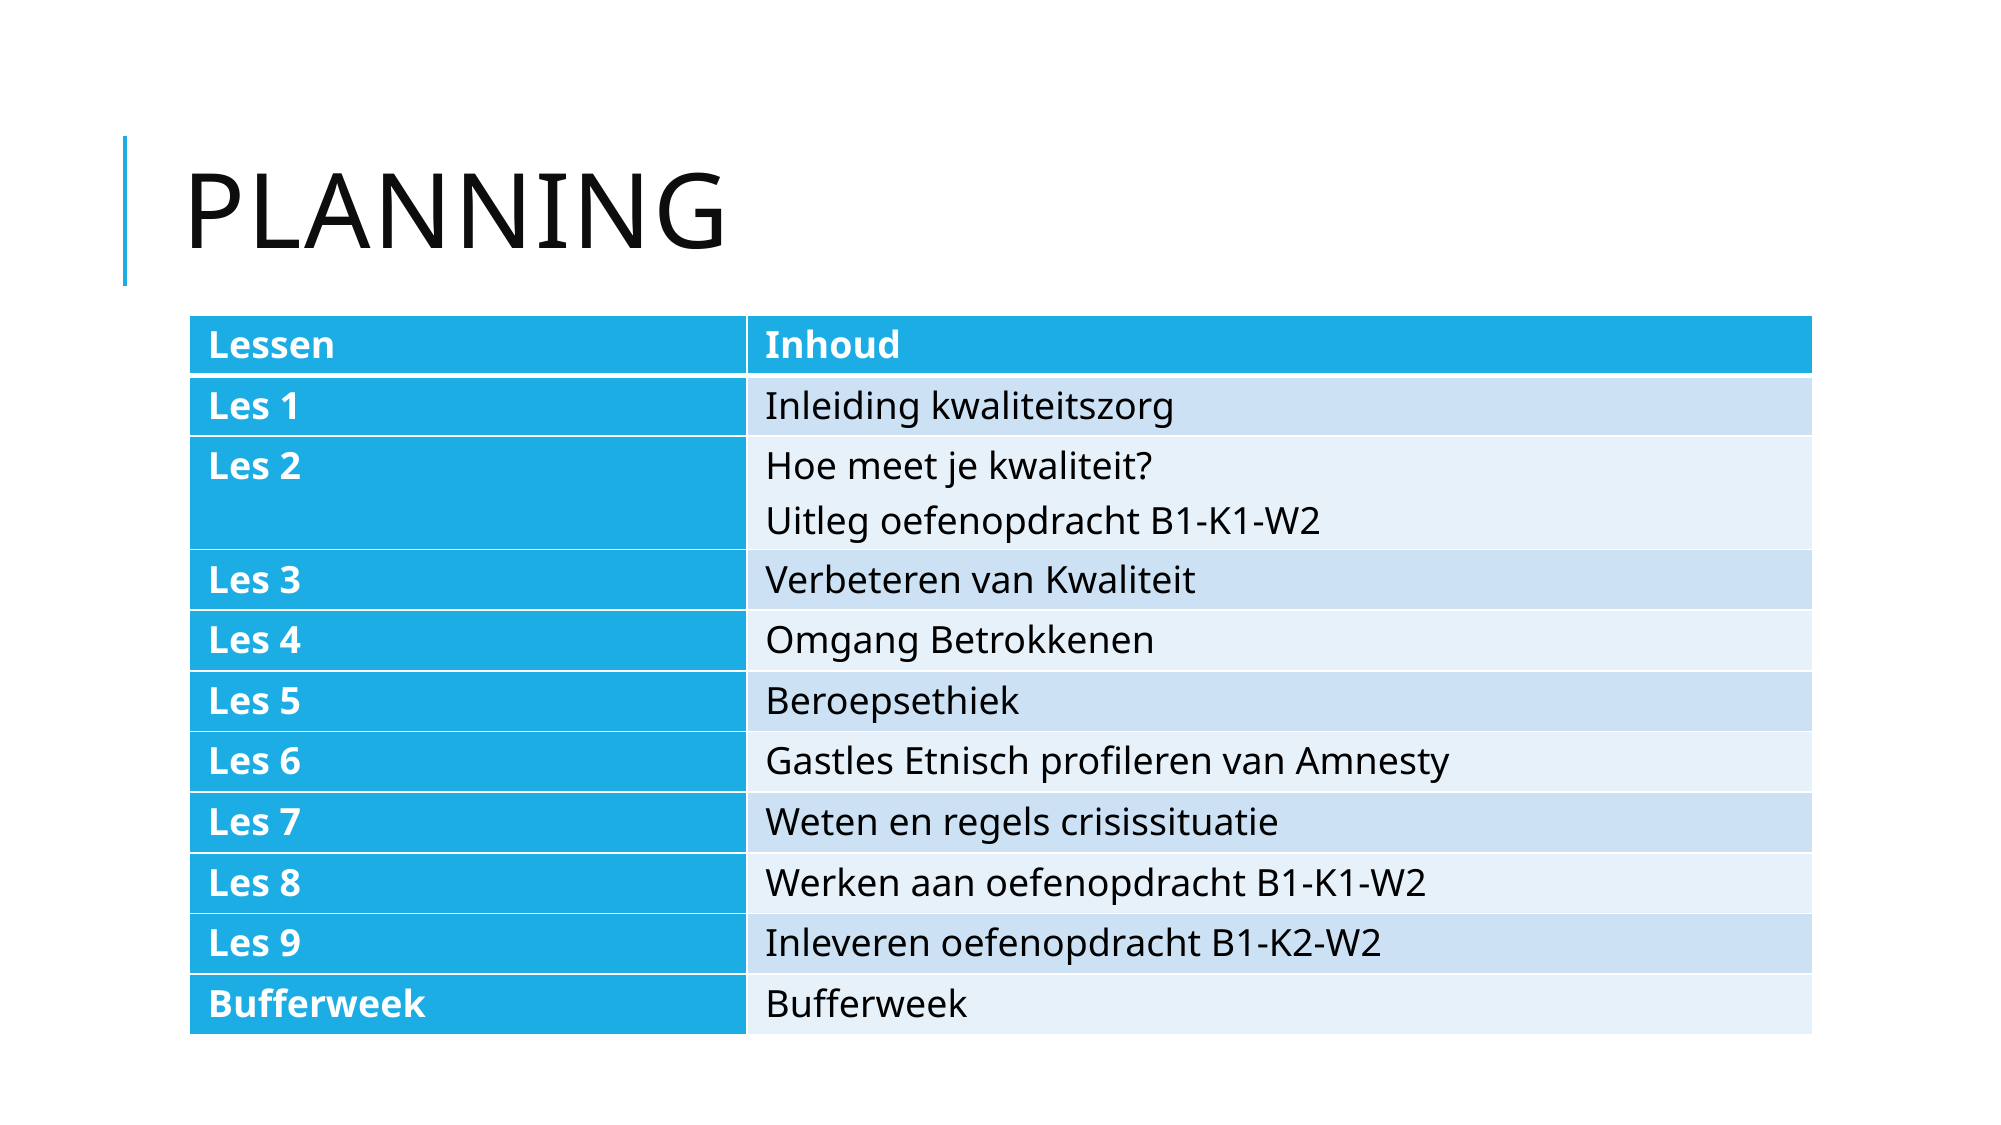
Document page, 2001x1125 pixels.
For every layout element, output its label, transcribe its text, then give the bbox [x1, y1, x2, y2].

table_cell Omgang Betrokkenen [748, 611, 1812, 670]
table_cell Les 2 [190, 437, 746, 549]
table_cell Les 4 [190, 611, 746, 670]
title Planning [168, 96, 1763, 342]
table_cell Werken aan oefenopdracht B1-K1-W2 [748, 854, 1812, 913]
table_cell Hoe meet je kwaliteit? Uitleg oefenopdracht B1-K1-W2 [748, 437, 1812, 549]
table_cell Les 9 [190, 914, 746, 973]
table_cell Les 1 [190, 378, 746, 435]
table_header Inhoud [748, 316, 1812, 373]
table_cell Les 6 [190, 732, 746, 791]
table_cell Les 5 [190, 672, 746, 731]
table_cell Inleiding kwaliteitszorg [748, 378, 1812, 435]
table_cell Les 3 [190, 550, 746, 609]
table_cell Beroepsethiek [748, 672, 1812, 731]
table_cell Weten en regels crisissituatie [748, 793, 1812, 852]
table_cell Les 7 [190, 793, 746, 852]
table_header Lessen [190, 316, 746, 373]
table_cell Inleveren oefenopdracht B1-K2-W2 [748, 914, 1812, 973]
table_cell Verbeteren van Kwaliteit [748, 550, 1812, 609]
table_cell Bufferweek [190, 975, 746, 1034]
table_cell Les 8 [190, 854, 746, 913]
table_cell Gastles Etnisch profileren van Amnesty [748, 732, 1812, 791]
table_cell Bufferweek [748, 975, 1812, 1034]
